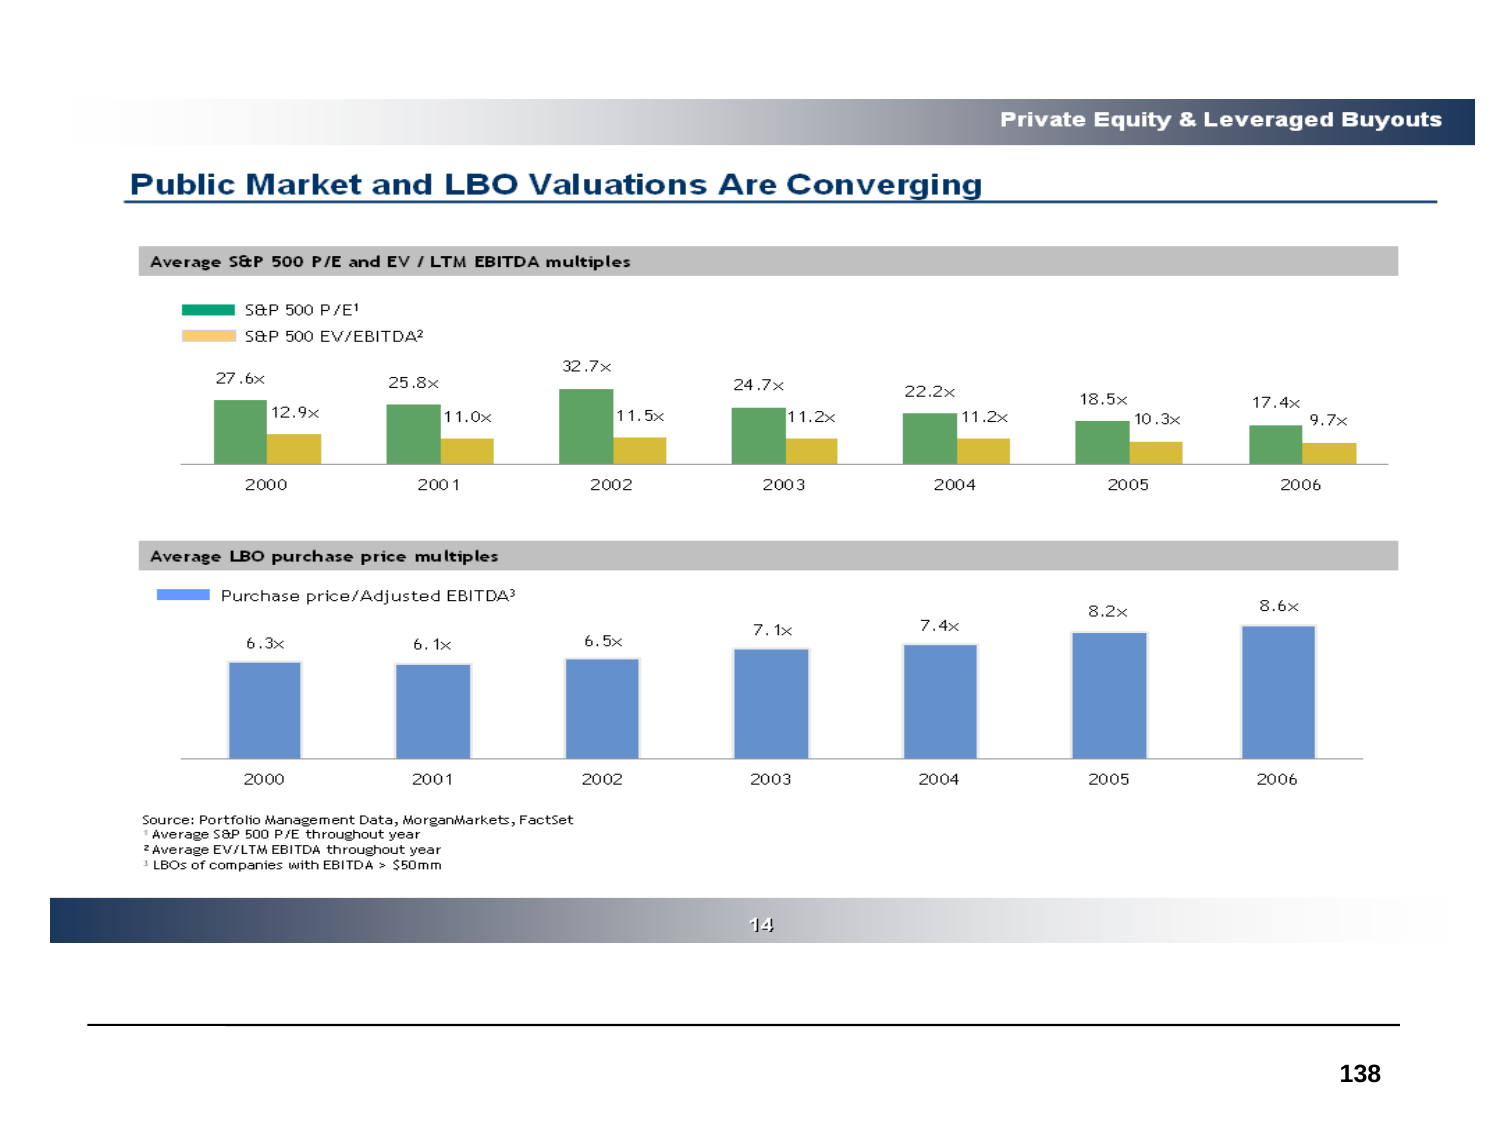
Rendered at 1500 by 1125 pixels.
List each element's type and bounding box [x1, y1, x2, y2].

list [49, 99, 1476, 943]
